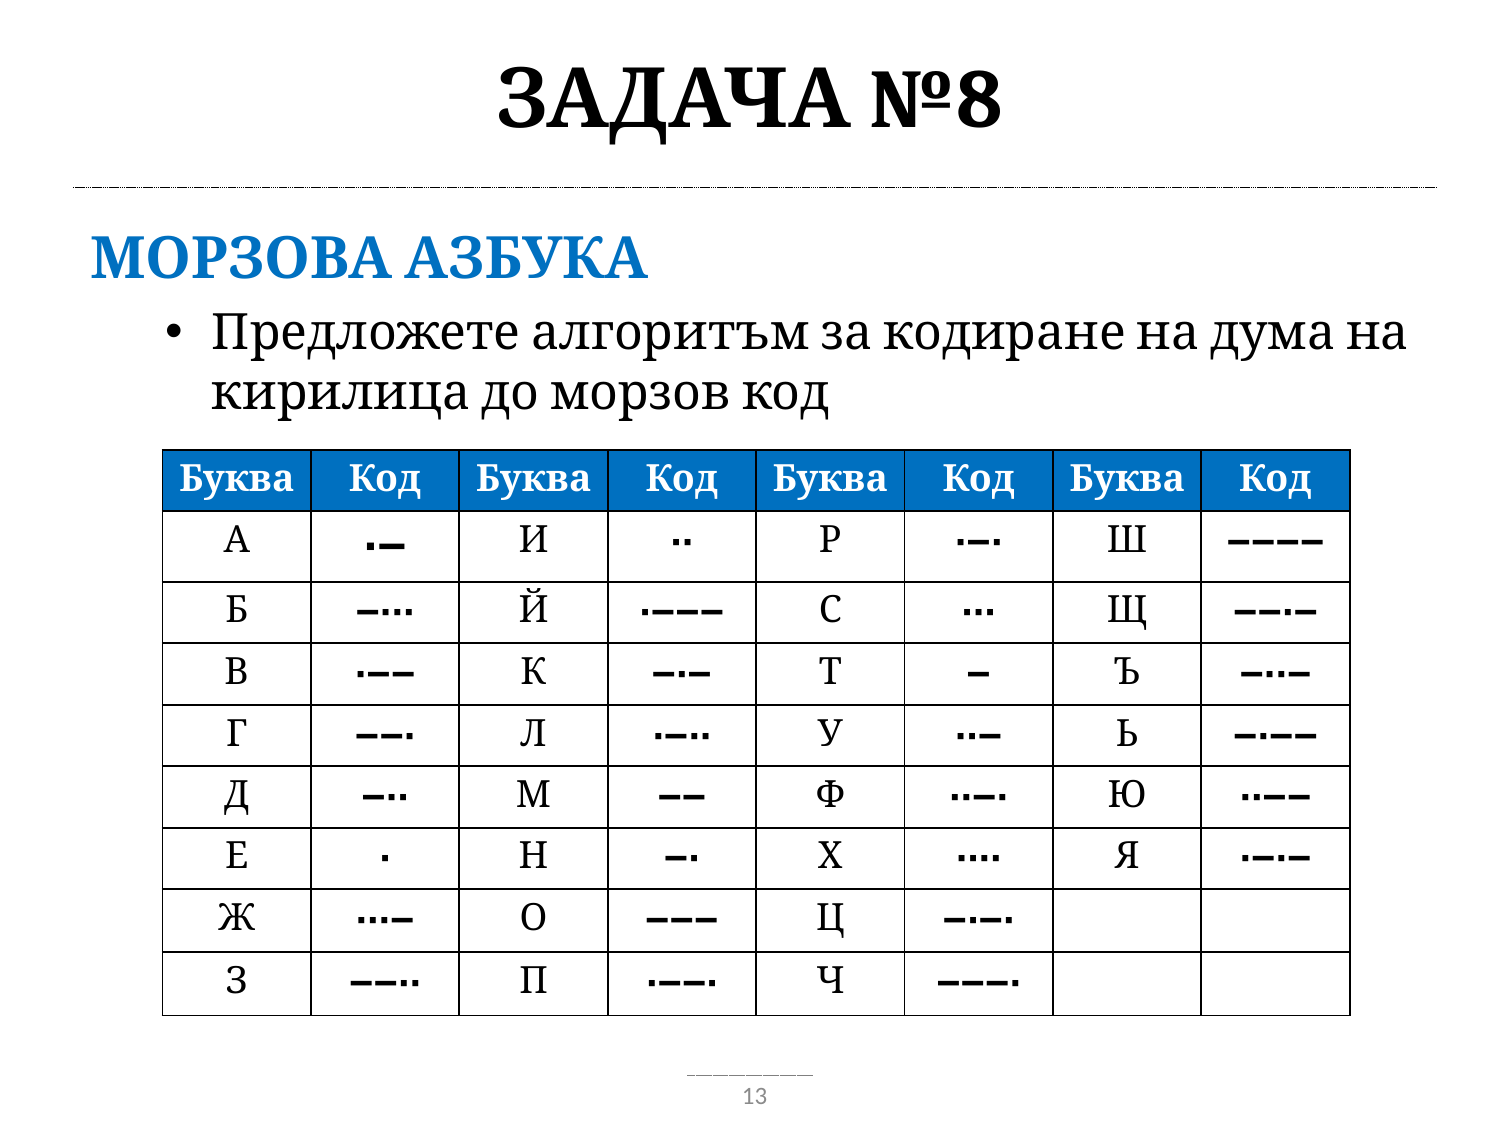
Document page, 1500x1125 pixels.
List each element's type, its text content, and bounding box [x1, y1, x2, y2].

table_cell −∙∙∙ [312, 583, 458, 642]
table_cell [1202, 953, 1349, 1015]
table_cell −∙∙− [1202, 644, 1349, 704]
table_cell ∙ [312, 829, 458, 888]
table_cell Л [460, 706, 607, 765]
table_cell −− [609, 767, 755, 827]
table_cell Д [163, 767, 310, 827]
table_cell Ф [757, 767, 904, 827]
table_cell Ю [1054, 767, 1200, 827]
table_header Буква [757, 451, 904, 510]
table_cell −−∙− [1202, 583, 1349, 642]
table_cell ∙−−− [609, 583, 755, 642]
table_cell ∙−∙− [1202, 829, 1349, 888]
table_cell −−−∙ [905, 953, 1052, 1015]
table_cell − [905, 644, 1052, 704]
table_cell ∙∙∙− [312, 890, 458, 951]
table_cell −∙∙ [312, 767, 458, 827]
table_cell З [163, 953, 310, 1015]
table_cell −∙− [609, 644, 755, 704]
table_cell Й [460, 583, 607, 642]
table_cell Г [163, 706, 310, 765]
table_cell ∙∙−∙ [905, 767, 1052, 827]
table_cell Б [163, 583, 310, 642]
table_cell ∙∙−− [1202, 767, 1349, 827]
table_cell Р [757, 512, 904, 581]
table_cell −−−− [1202, 512, 1349, 581]
table_cell В [163, 644, 310, 704]
table_cell Ч [757, 953, 904, 1015]
table_cell ∙−∙ [905, 512, 1052, 581]
table_cell Щ [1054, 583, 1200, 642]
table_cell Ж [163, 890, 310, 951]
table_cell А [163, 512, 310, 581]
table_cell С [757, 583, 904, 642]
table_header Буква [163, 451, 310, 510]
table_cell [1054, 953, 1200, 1015]
table_cell ∙− [312, 512, 458, 581]
table_header Код [905, 451, 1052, 510]
table_cell ∙−− [312, 644, 458, 704]
table_cell ∙∙∙ [905, 583, 1052, 642]
table_cell −−∙∙ [312, 953, 458, 1015]
table_cell −∙−− [1202, 706, 1349, 765]
table_cell Ь [1054, 706, 1200, 765]
table_header Код [312, 451, 458, 510]
table_cell [1054, 890, 1200, 951]
slide_number 13 [579, 1065, 930, 1125]
table_cell −∙−∙ [905, 890, 1052, 951]
table_cell ∙∙− [905, 706, 1052, 765]
table_cell Я [1054, 829, 1200, 888]
table_cell У [757, 706, 904, 765]
table_header Буква [1054, 451, 1200, 510]
table_cell −−∙ [312, 706, 458, 765]
table_cell К [460, 644, 607, 704]
table_cell ∙−−∙ [609, 953, 755, 1015]
table_header Буква [460, 451, 607, 510]
table_cell О [460, 890, 607, 951]
table_cell П [460, 953, 607, 1015]
table_cell Ц [757, 890, 904, 951]
table_cell И [460, 512, 607, 581]
table_header Код [1202, 451, 1349, 510]
table_cell [1202, 890, 1349, 951]
table_cell Т [757, 644, 904, 704]
table_cell Н [460, 829, 607, 888]
list Морзова азбука Предложете алгоритъм за кодиране на дума на кирилица до морзов код [75, 212, 1450, 1063]
table_cell ∙−∙∙ [609, 706, 755, 765]
table_header Код [609, 451, 755, 510]
table_cell ∙∙ [609, 512, 755, 581]
table_cell −∙ [609, 829, 755, 888]
table_cell Е [163, 829, 310, 888]
table_cell Ш [1054, 512, 1200, 581]
table_cell −−− [609, 890, 755, 951]
table_cell М [460, 767, 607, 827]
table_cell ∙∙∙∙ [905, 829, 1052, 888]
title Задача №8 [0, 0, 1500, 188]
table_cell Ъ [1054, 644, 1200, 704]
table_cell Х [757, 829, 904, 888]
